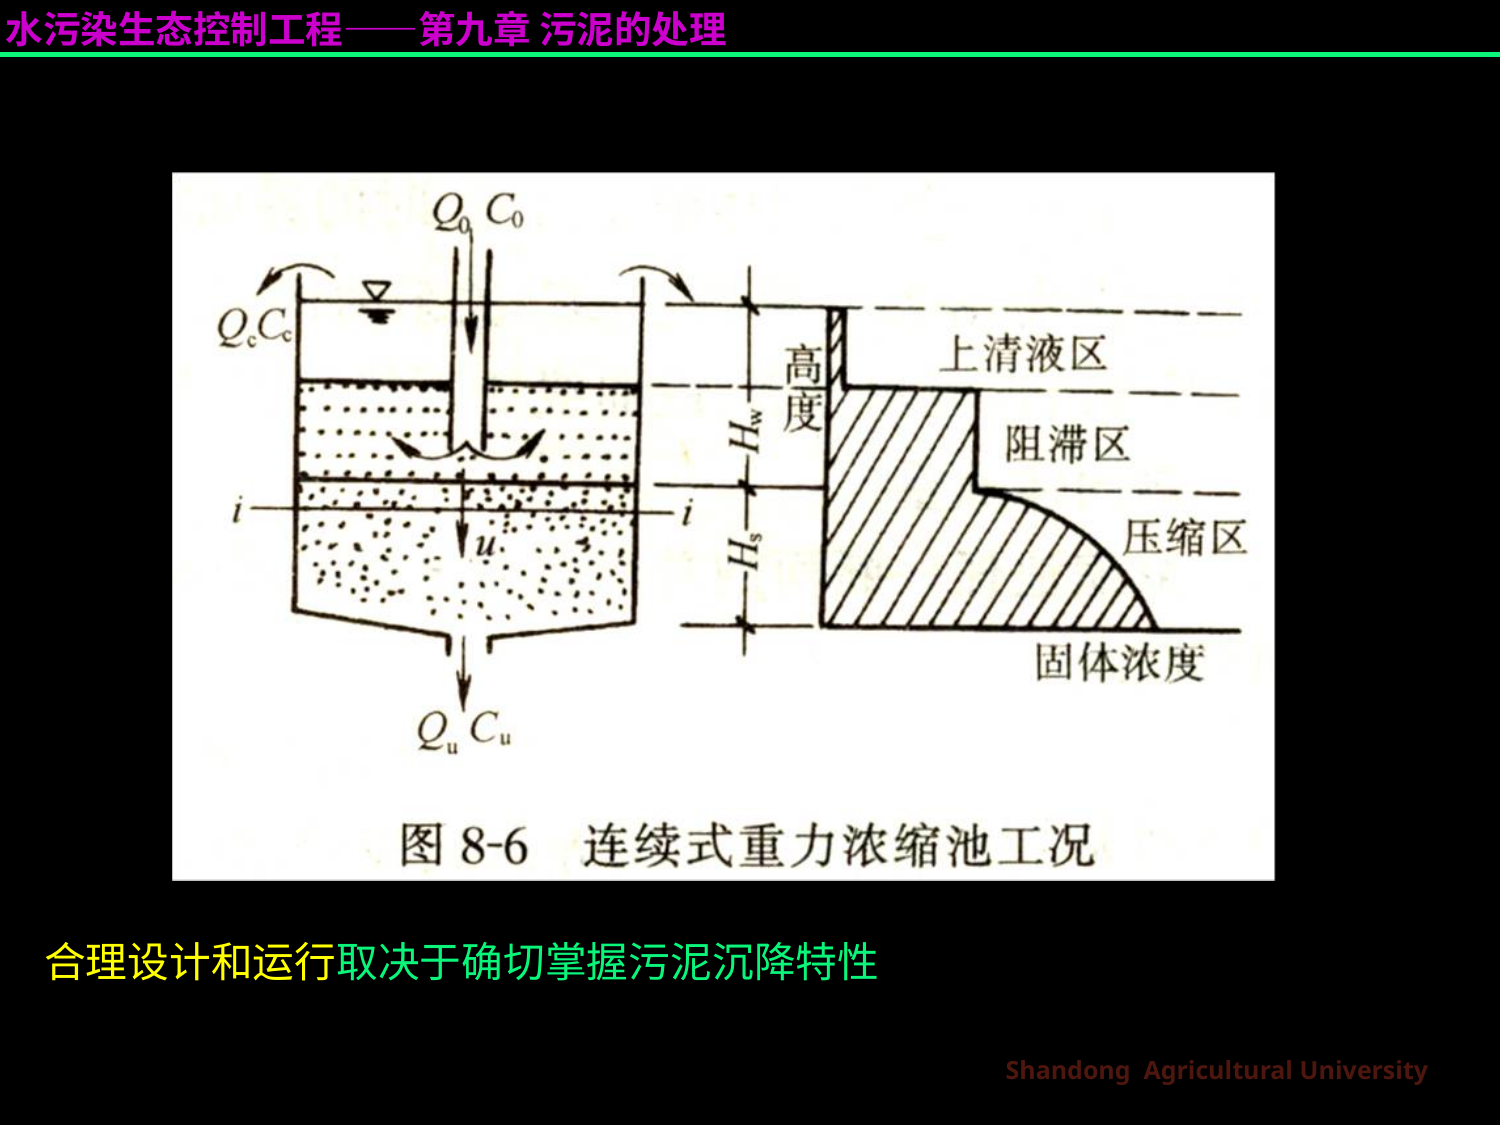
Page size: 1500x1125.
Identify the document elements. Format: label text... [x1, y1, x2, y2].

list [170, 172, 1276, 882]
text_box 合理设计和运行取决于确切掌握污泥沉降特性 [29, 928, 1500, 994]
